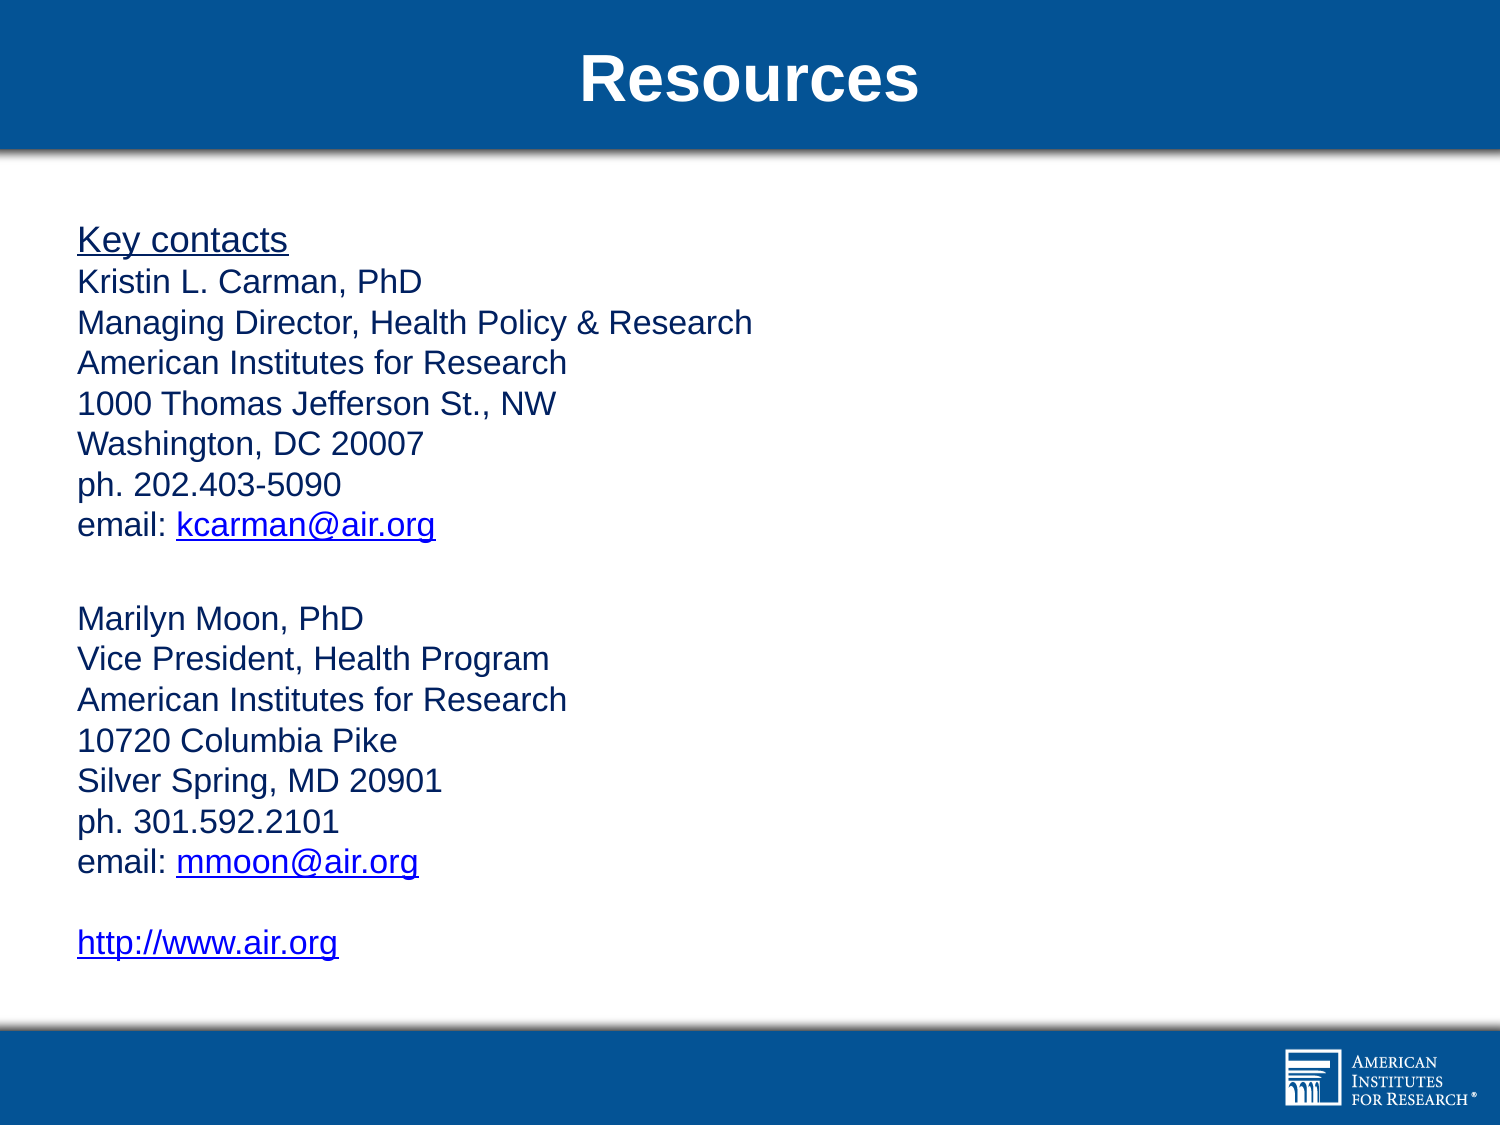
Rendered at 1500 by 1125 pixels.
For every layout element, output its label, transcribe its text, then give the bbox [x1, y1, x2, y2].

picture [0, 151, 1500, 1125]
list Key contacts Kristin L. Carman, PhD Managing Director, Health Policy & Research American Institutes for Research 1000 Thomas Jefferson St., NW Washington, DC 20007 ph. 202.403-5090 email: kcarman@air.org Marilyn Moon, PhD Vice President, Health Program American Institutes for Research 10720 Columbia Pike Silver Spring, MD 20901 ph. 301.592.2101 email: mmoon@air.org http://www.air.org [61, 207, 1438, 973]
title Resources [0, 0, 1500, 151]
